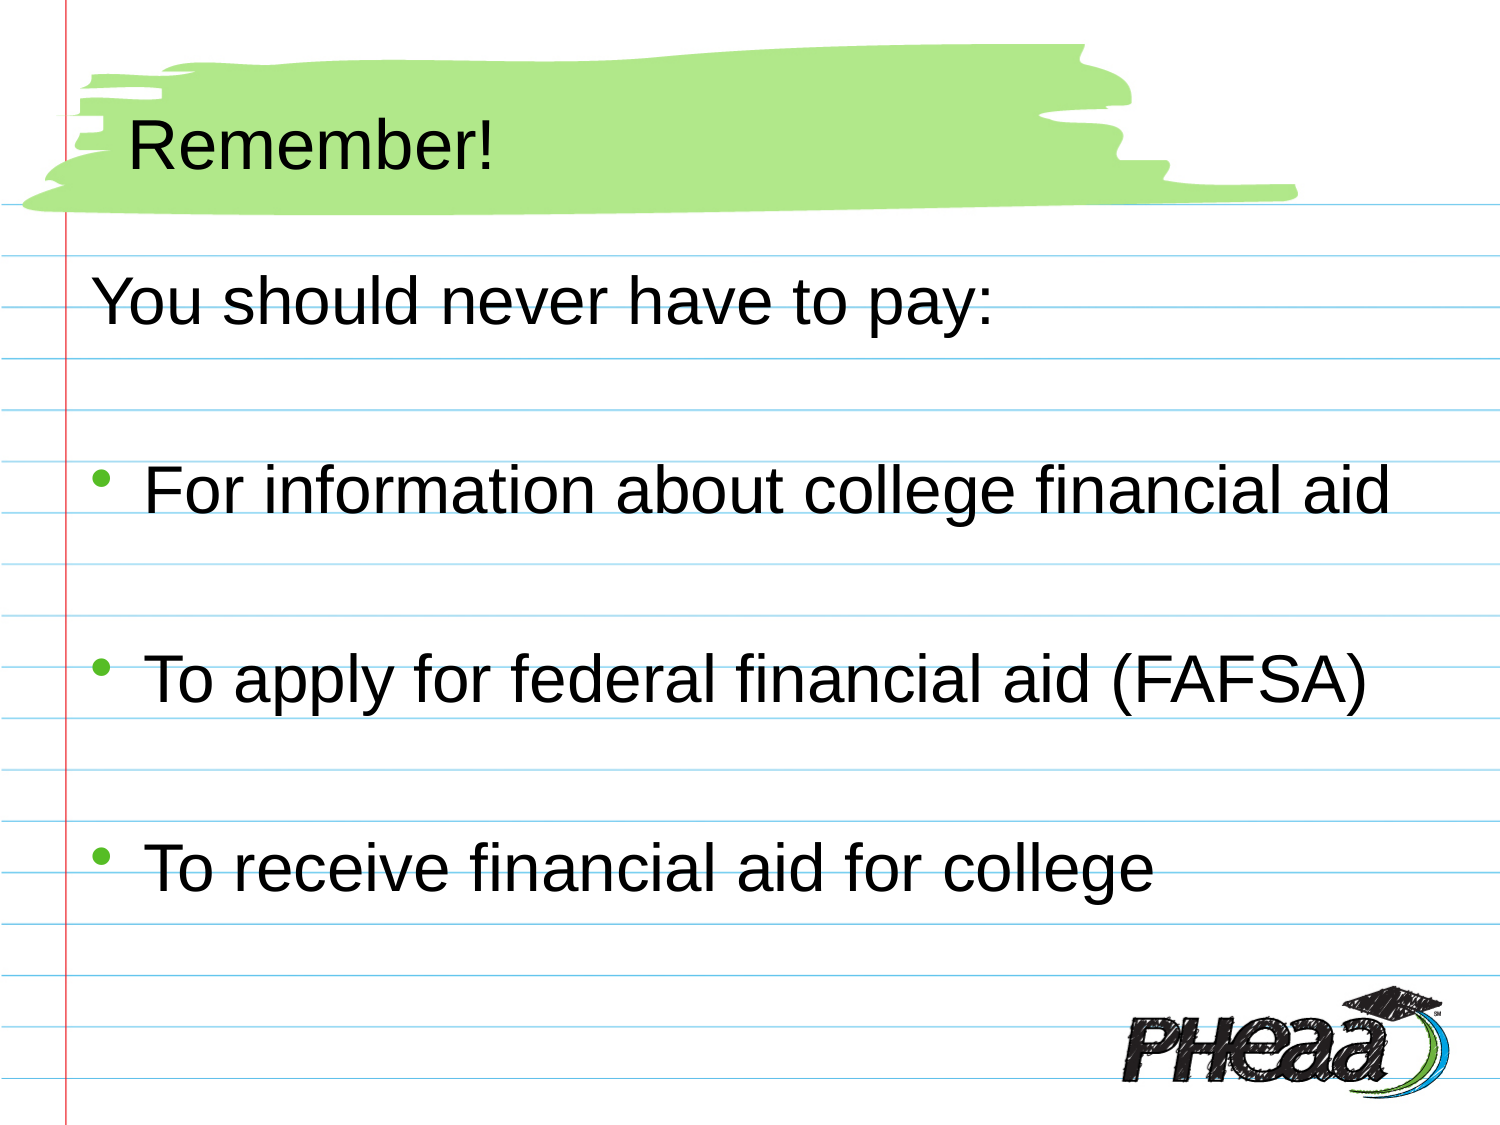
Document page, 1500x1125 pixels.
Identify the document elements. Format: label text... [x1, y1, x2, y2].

title Remember! [112, 82, 1463, 200]
list You should never have to pay: For information about college financial aid To apply for federal financial aid (FAFSA) To receive financial aid for college [75, 249, 1425, 988]
picture [0, 0, 1500, 1125]
